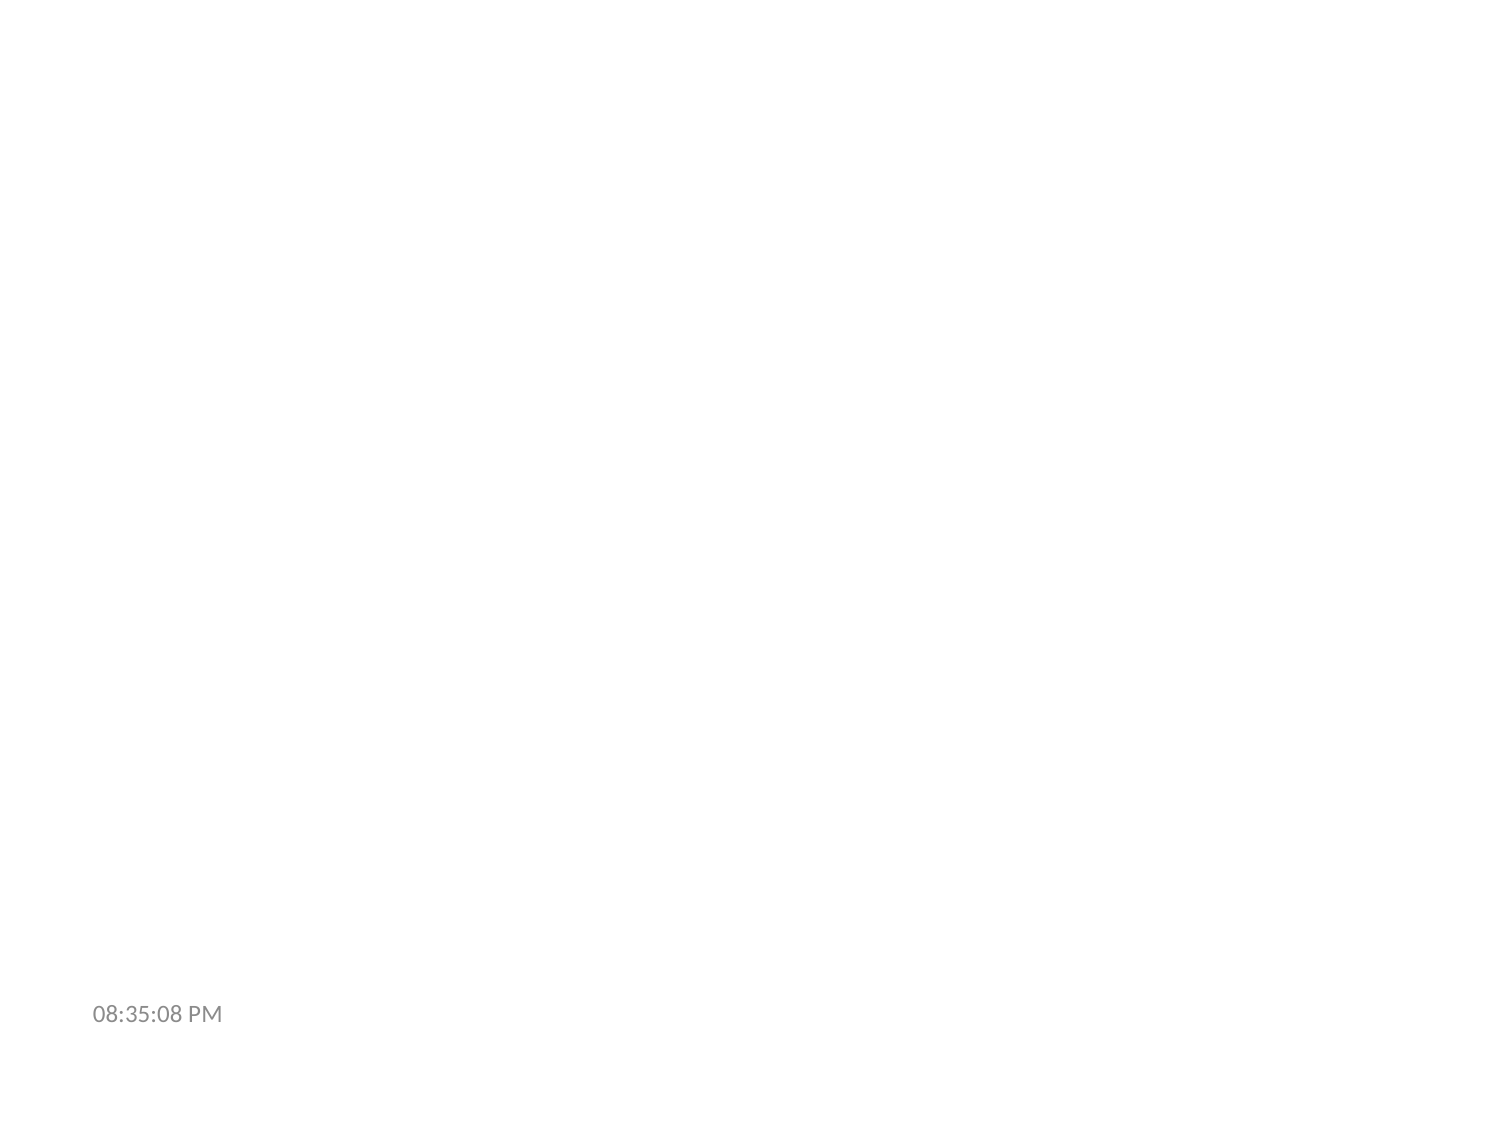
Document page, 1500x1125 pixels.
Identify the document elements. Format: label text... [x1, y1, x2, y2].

text_box 3:35:09 PM [77, 982, 428, 1043]
